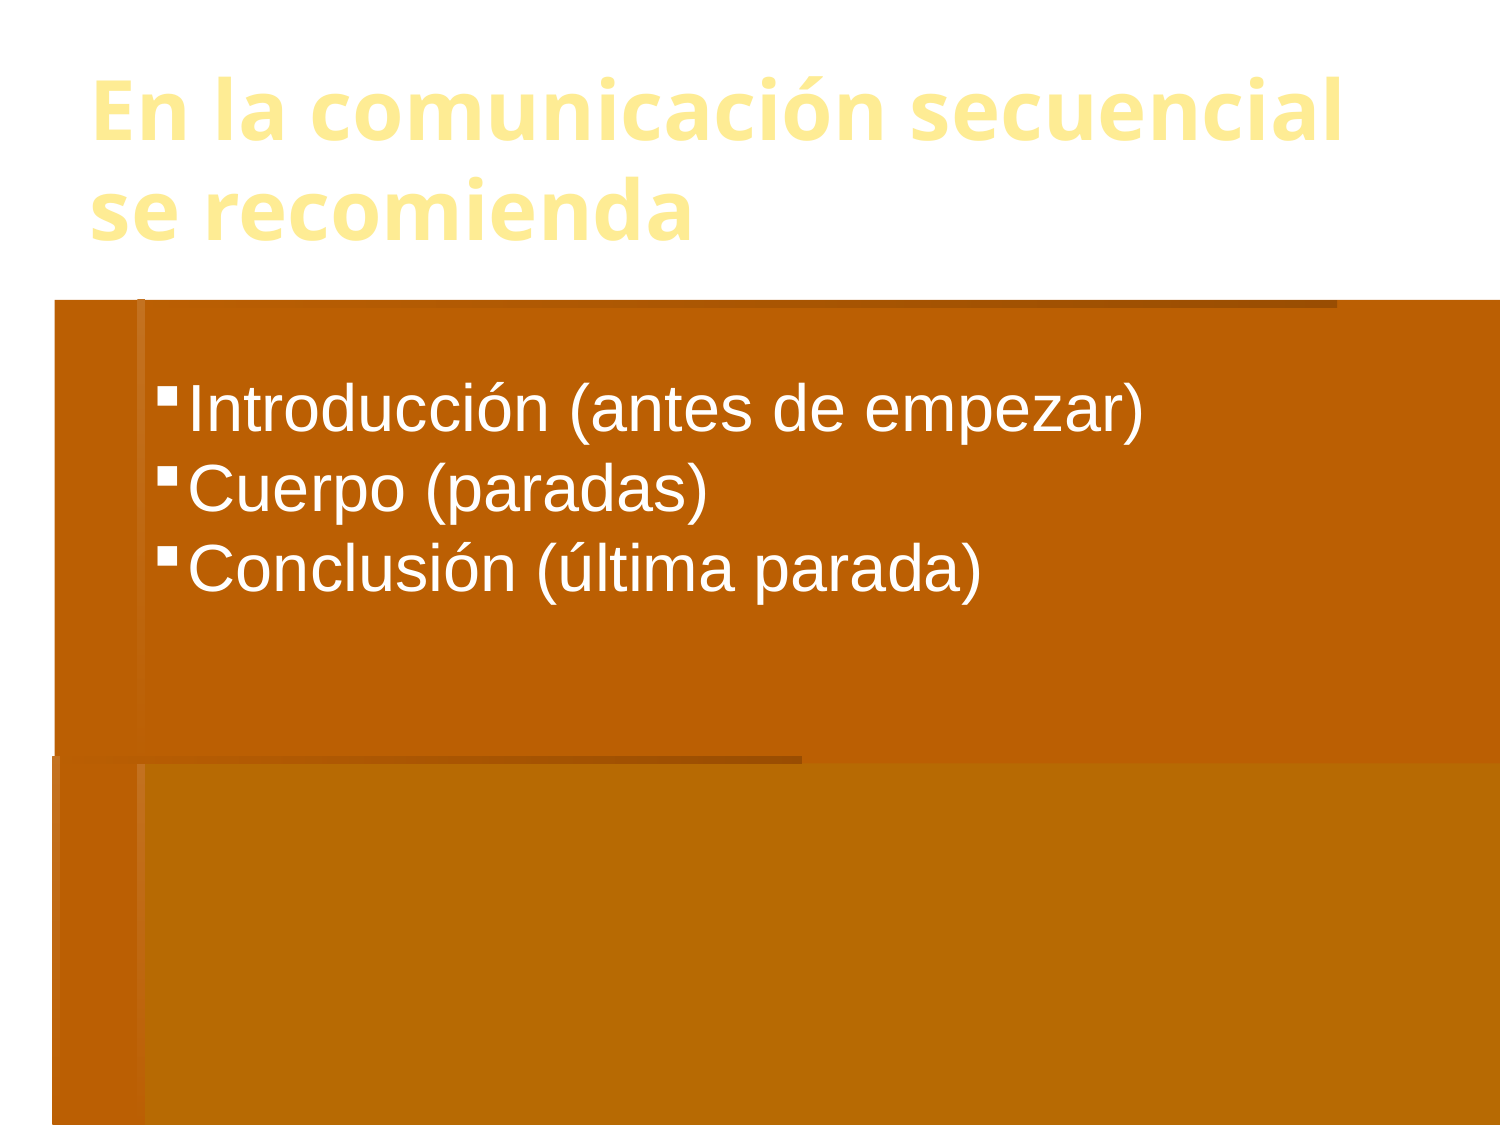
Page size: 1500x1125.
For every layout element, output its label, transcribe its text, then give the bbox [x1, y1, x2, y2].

text_box Introducción (antes de empezar) Cuerpo (paradas) Conclusión (última parada) [137, 312, 1451, 1000]
text_box En la comunicación secuencial se recomienda [75, 40, 1451, 275]
